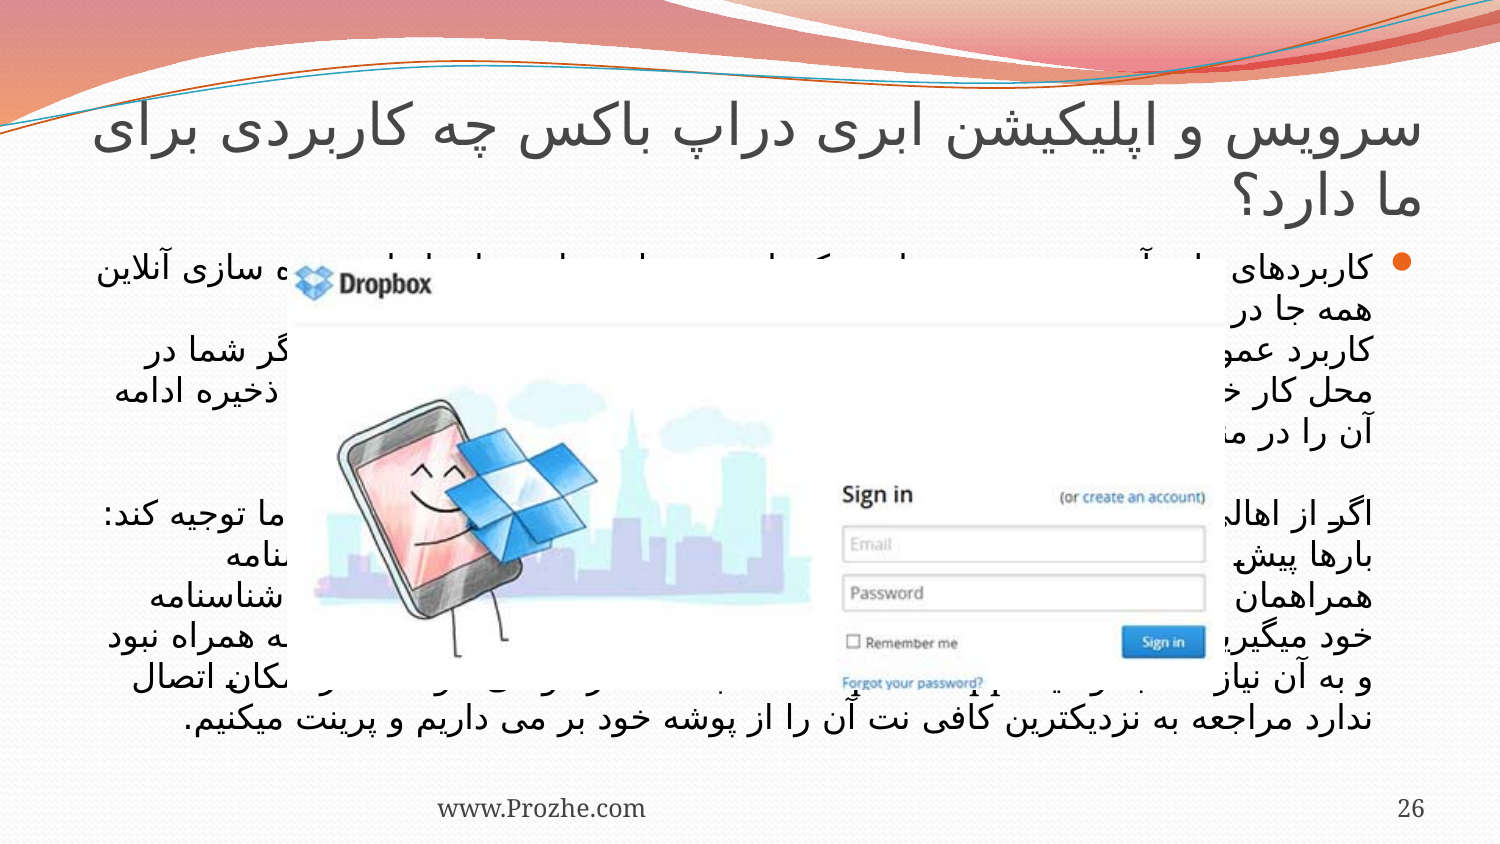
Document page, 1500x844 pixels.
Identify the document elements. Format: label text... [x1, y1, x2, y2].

list کاربردهای رایج آن بسته به نوع نیاز ممکن است متفاوت باشد ولی ابزار ذخیره سازی آنلاین همه جا در دسترس چه کاربردهایی ممکن است برای شما داشته باشد؟ کاربرد عمومی آن وابستگی زدایی به یک سیستم کامپیوتری است برای مثال اگر شما در محل کار خود مشغول ویرایش یک عکس یا فیلم هستید بعد از پایان تغییرات و ذخیره ادامه آن را در منزل انجام می دهید. اگر از اهالی IT نباشید یک مثال ساده شاید کاربرد بیشتر دراپ باکس را برای ما توجیه کند: بارها پیش آمده در ادارات مختلف به یک کپی شناسنامه نیاز داشته ایم و شناسنامه همراهمان نبوده برای اینکه دفعه بعد با این مشکل مواجه نشویم یک اسکن از شناسنامه خود میگیریم و فایل آن را در Dropbox قرار میدهیم و روزی که کپی شناسنامه همراه نبود و به آن نیاز شد به وسیله Drop box app نصب شده در گوشی خود ... اگر امکان اتصال ندارد مراجعه به نزدیکترین کافی نت آن را از پوشه خود بر می داریم و پرینت میکنیم. [75, 238, 1425, 779]
picture [287, 259, 1225, 690]
slide_number 26 [1299, 782, 1425, 827]
title سرويس و اپليکيشن ابری دراپ باکس چه کاربردی برای ما دارد؟ [75, 86, 1425, 228]
footer www.Prozhe.com [437, 782, 988, 827]
